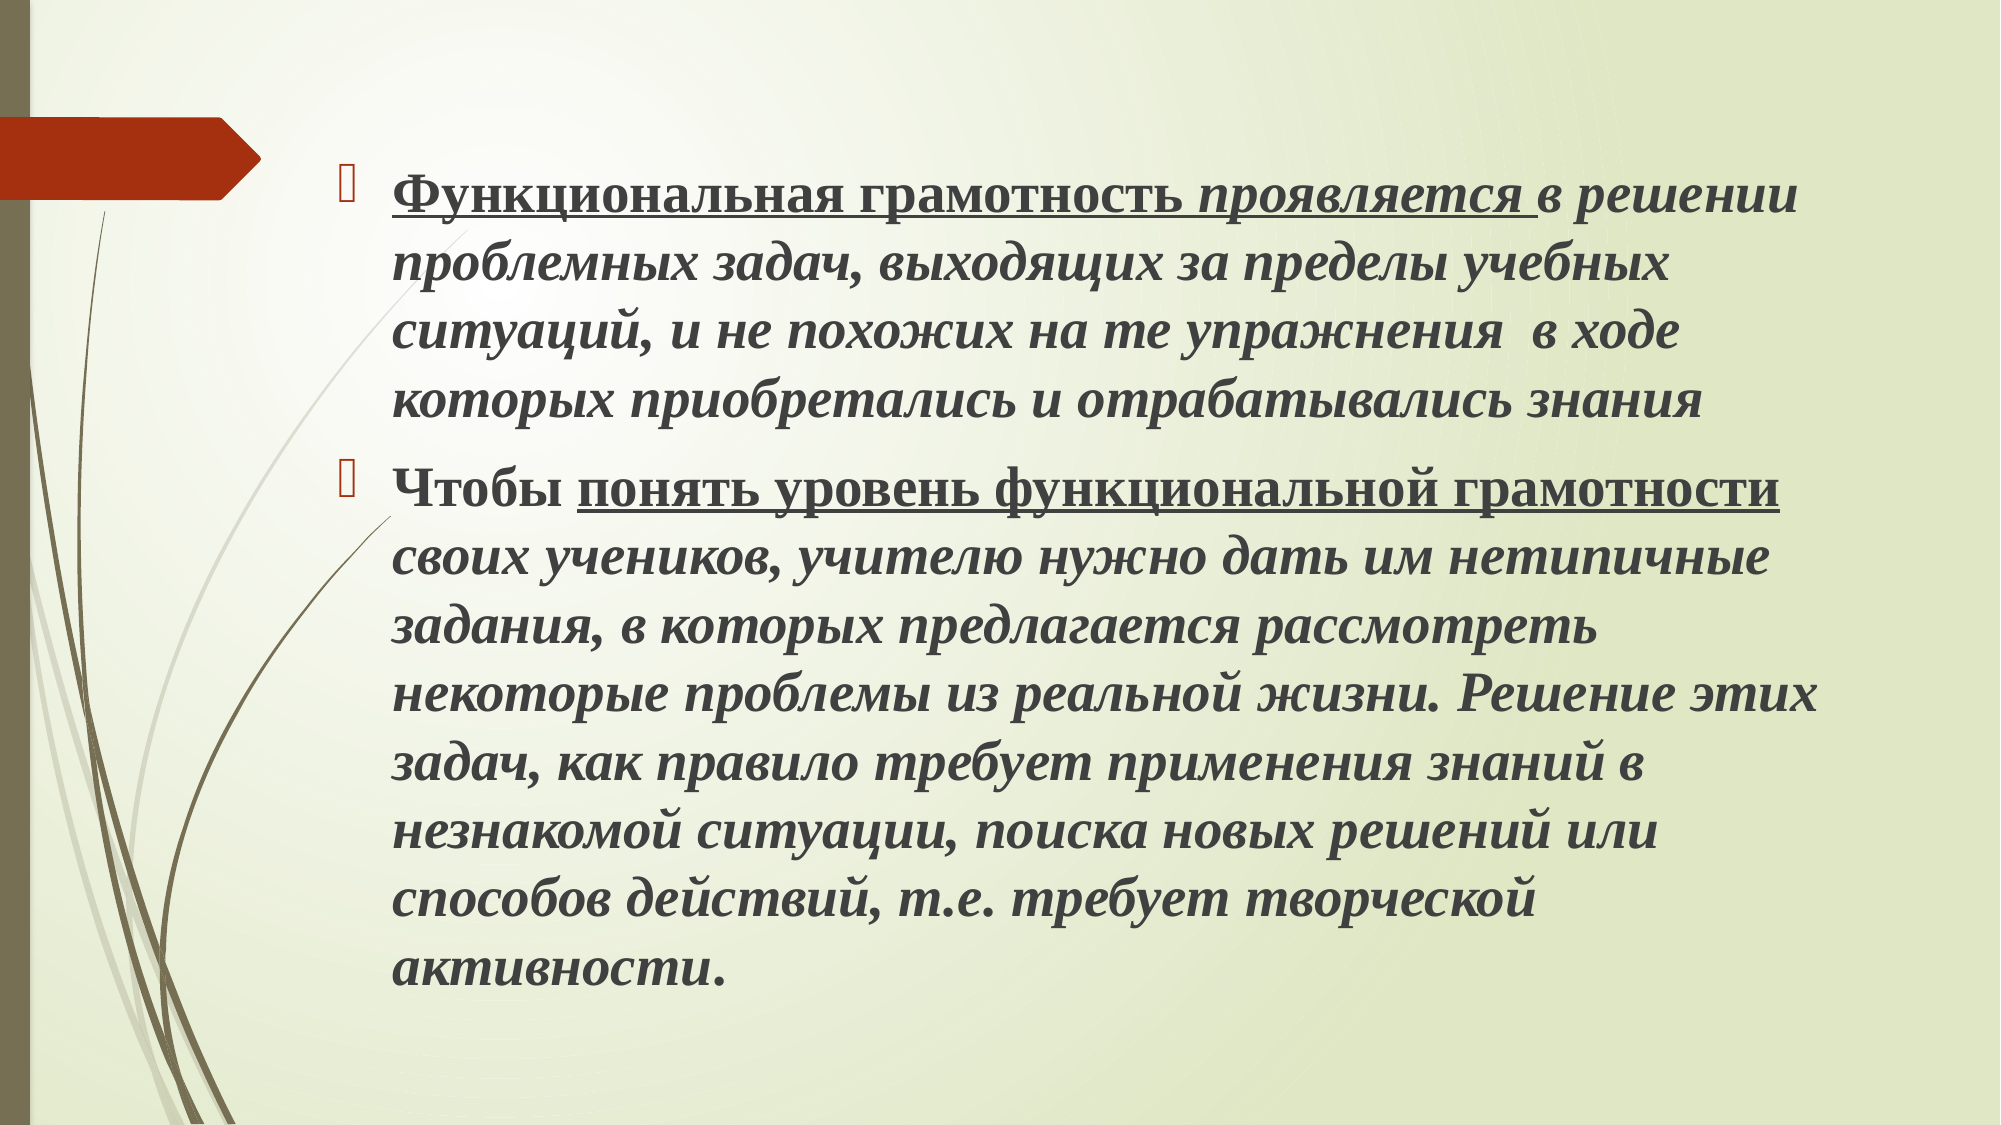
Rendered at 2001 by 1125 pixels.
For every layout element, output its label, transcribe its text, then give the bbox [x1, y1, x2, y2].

list Функциональная грамотность проявляется в решении проблемных задач, выходящих за пределы учебных ситуаций, и не похожих на те упражнения в ходе которых приобретались и отрабатывались знания Чтобы понять уровень функциональной грамотности своих учеников, учителю нужно дать им нетипичные задания, в которых предлагается рассмотреть некоторые проблемы из реальной жизни. Решение этих задач, как правило требует применения знаний в незнакомой ситуации, поиска новых решений или способов действий, т.е. требует творческой активности. [322, 147, 1888, 1013]
